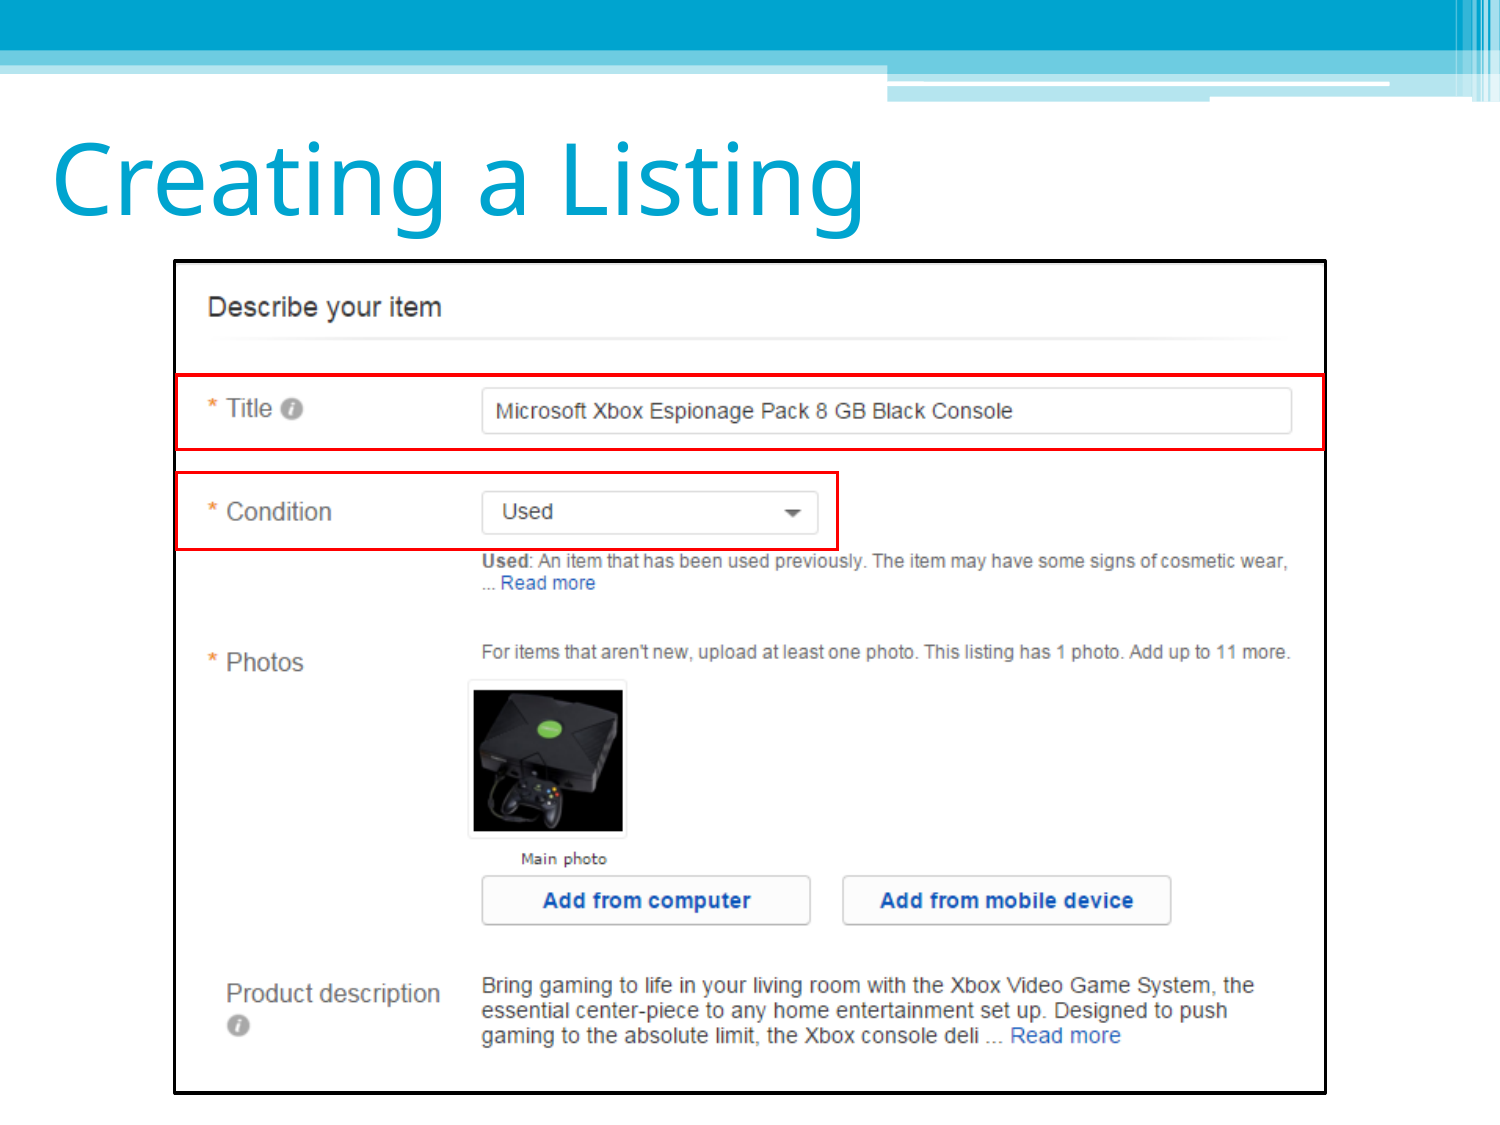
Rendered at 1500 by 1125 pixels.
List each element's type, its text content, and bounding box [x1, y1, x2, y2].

title Creating a Listing [35, 87, 1500, 263]
picture [176, 262, 1324, 1092]
